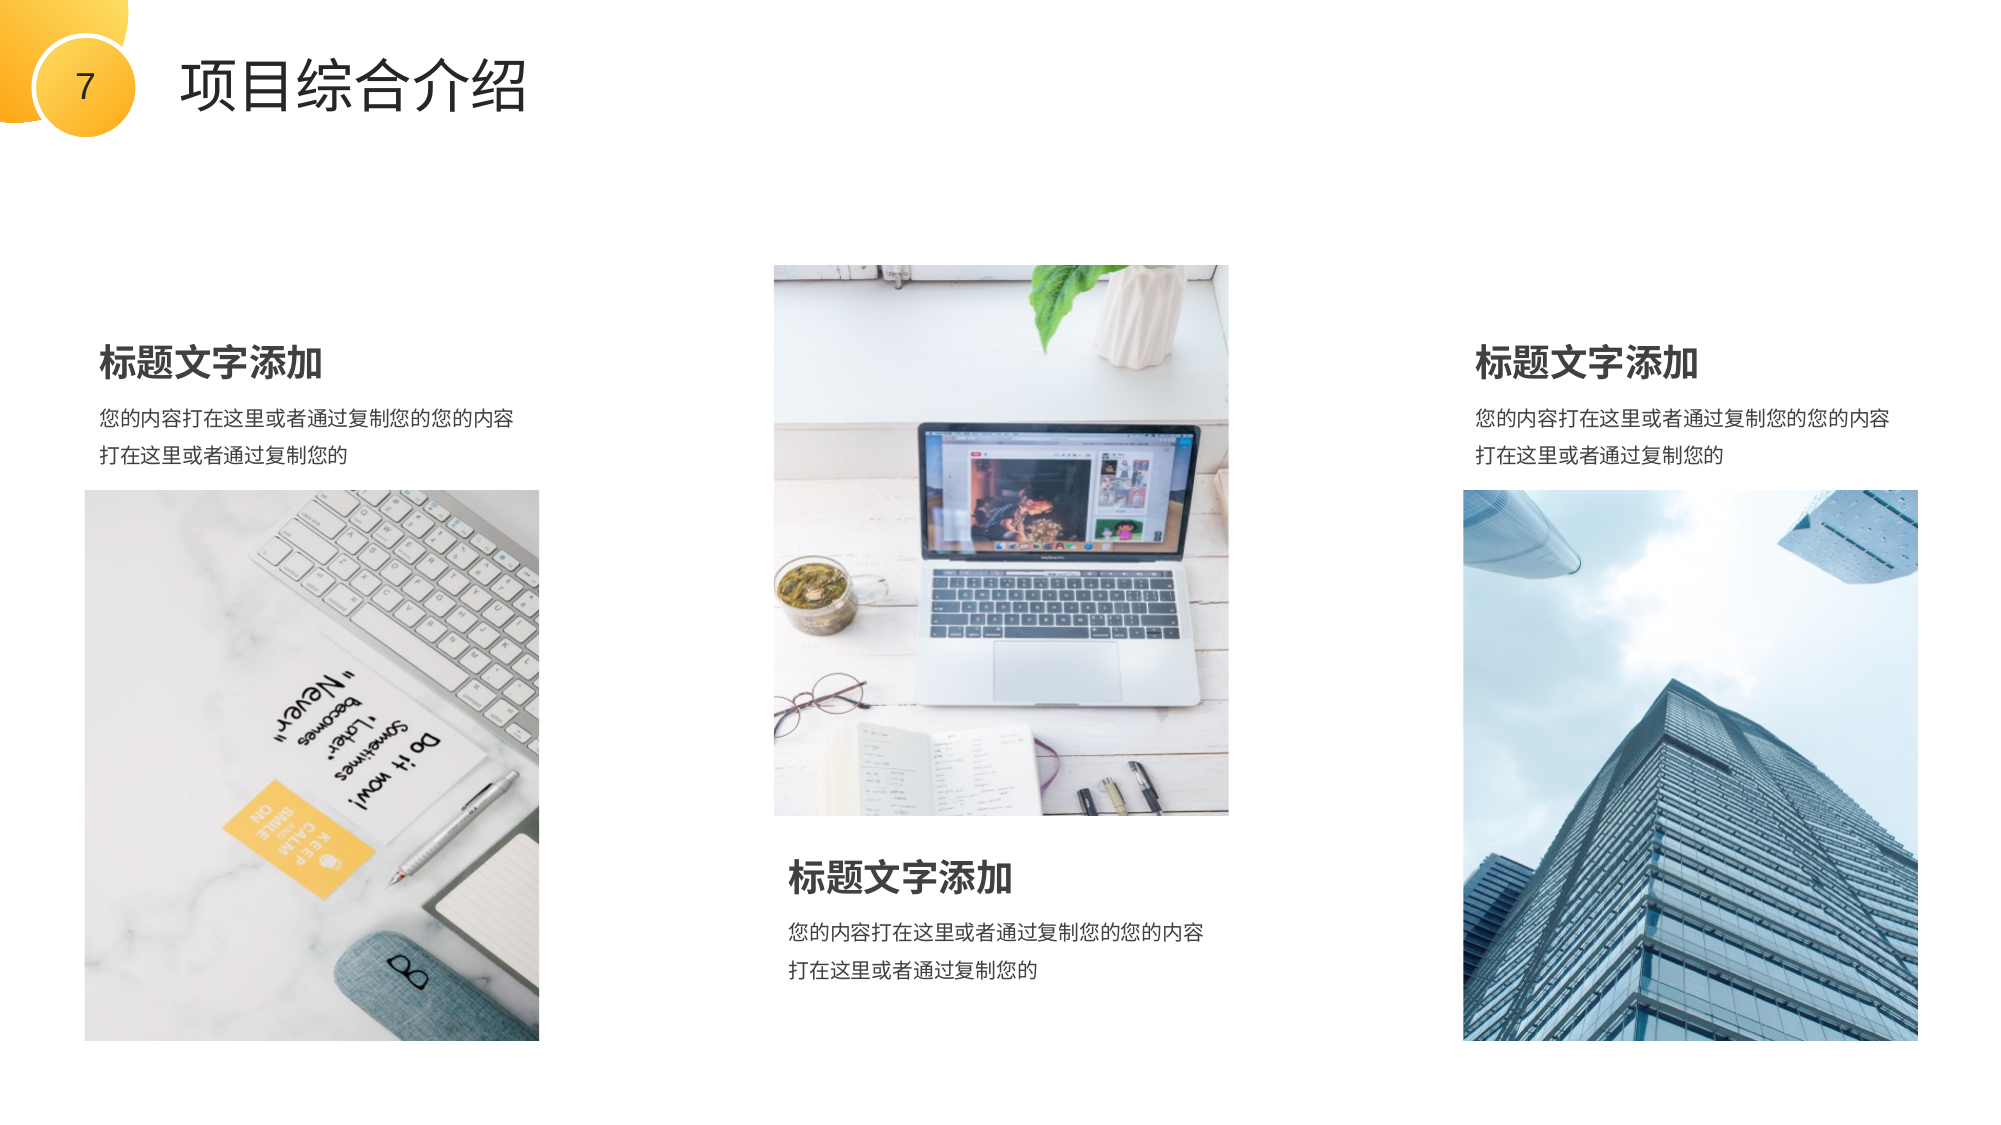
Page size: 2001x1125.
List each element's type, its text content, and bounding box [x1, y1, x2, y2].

text_box [1462, 490, 1919, 1042]
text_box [1460, 322, 1916, 472]
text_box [84, 322, 540, 477]
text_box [773, 837, 1229, 987]
text_box 项目综合介绍 [164, 42, 544, 127]
text_box [773, 265, 1230, 817]
text_box [84, 490, 540, 1042]
